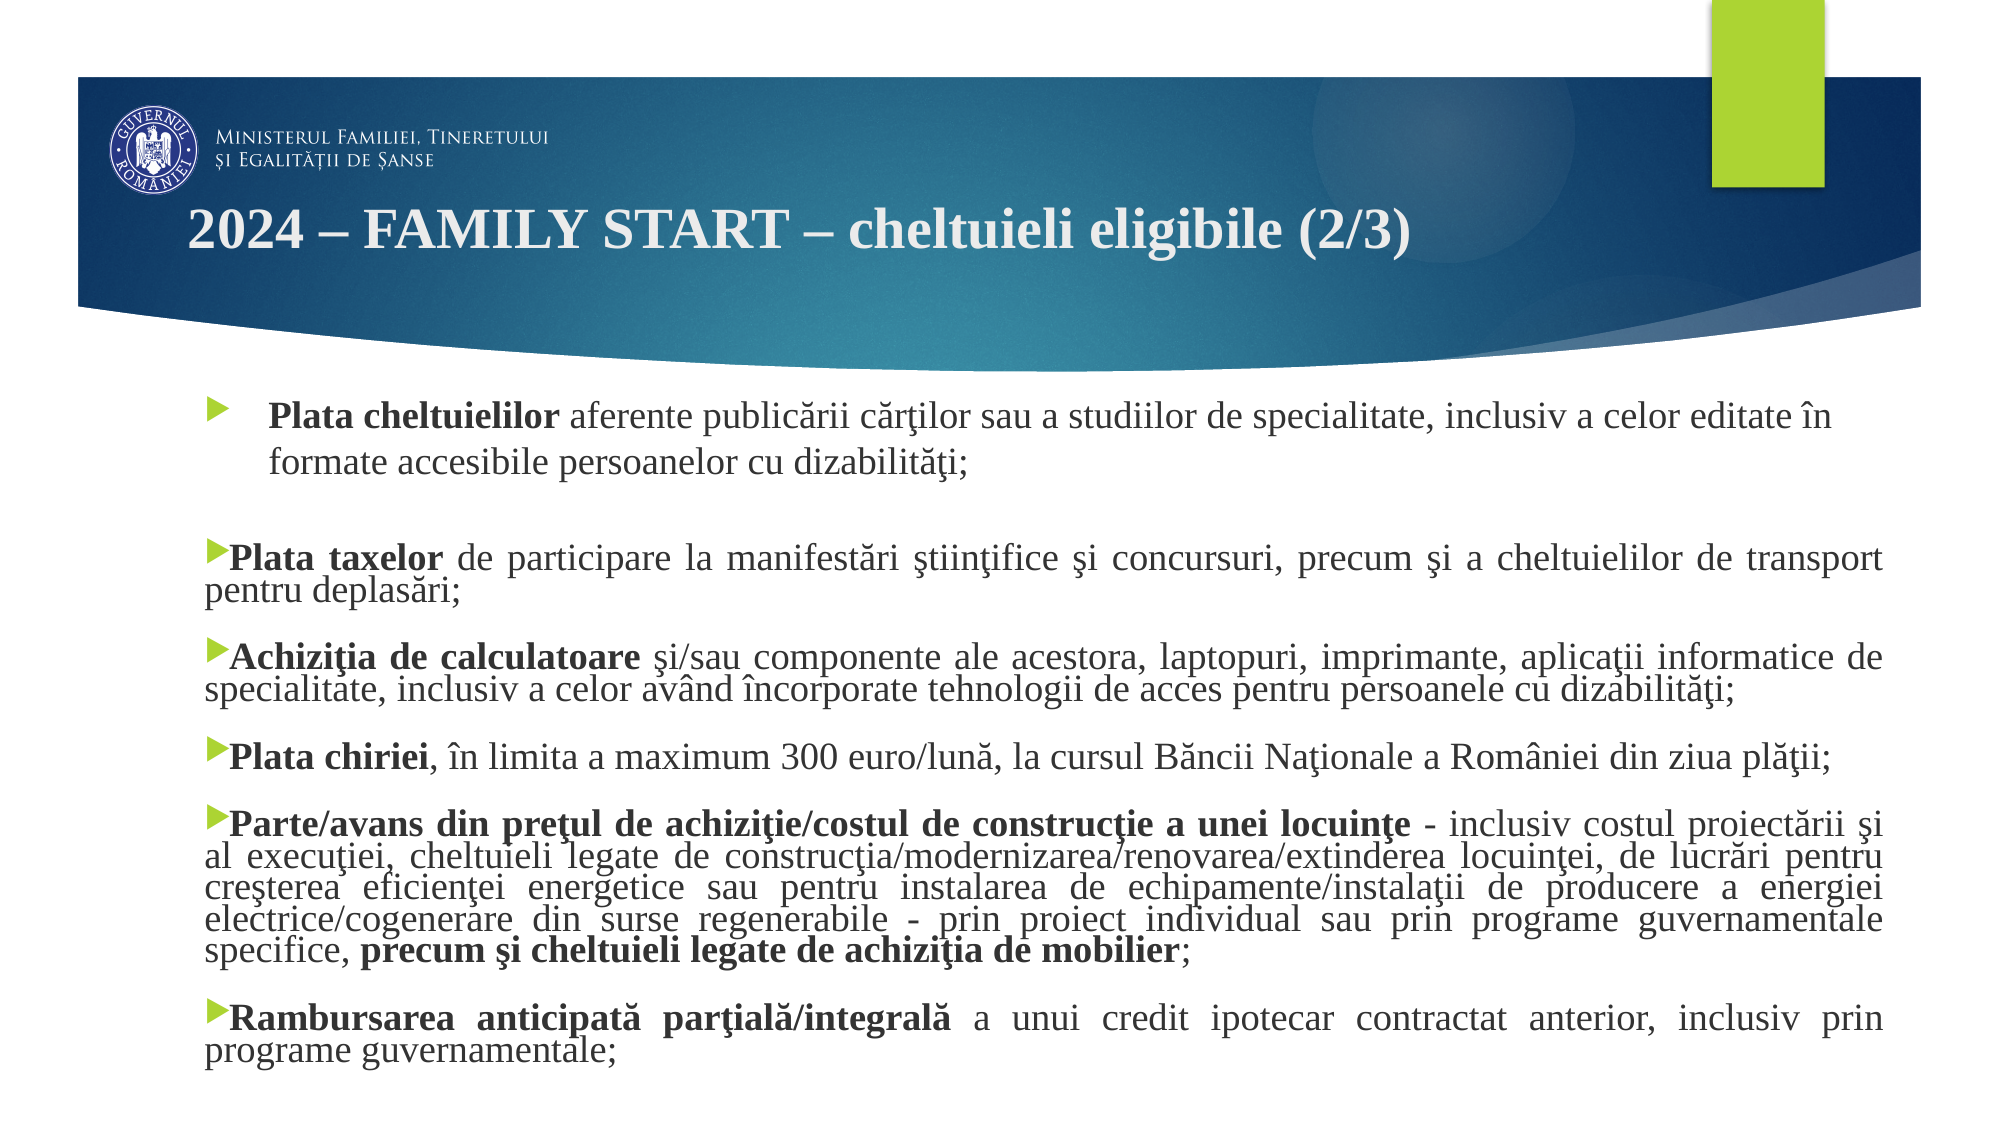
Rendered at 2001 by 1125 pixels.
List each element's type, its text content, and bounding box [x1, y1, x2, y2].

picture [109, 105, 548, 195]
title 2024 – FAMILY START – cheltuieli eligibile (2/3) [172, 167, 1611, 284]
list Plata cheltuielilor aferente publicării cărţilor sau a studiilor de specialitate, inclusiv a celor editate în formate accesibile persoanelor cu dizabilităţi; Plata taxelor de participare la manifestări ştiinţifice şi concursuri, precum şi a cheltuielilor de transport pentru deplasări; Achiziţia de calculatoare şi/sau componente ale acestora, laptopuri, imprimante, aplicaţii informatice de specialitate, inclusiv a celor având încorporate tehnologii de acces pentru persoanele cu dizabilităţi; Plata chiriei, în limita a maximum 300 euro/lună, la cursul Băncii Naţionale a României din ziua plăţii; Parte/avans din preţul de achiziţie/costul de construcţie a unei locuinţe - inclusiv costul proiectării şi al execuţiei, cheltuieli legate de construcţia/modernizarea/renovarea/extinderea locuinţei, de lucrări pentru creşterea eficienţei energetice sau pentru instalarea de echipamente/instalaţii de producere a energiei electrice/cogenerare din surse regenerabile - prin proiect individual sau prin programe guvernamentale specifice, precum şi cheltuieli legate de achiziţia de mobilier; Rambursarea anticipată parţială/integrală a unui credit ipotecar contractat anterior, inclusiv prin programe guvernamentale; [189, 382, 1899, 1079]
